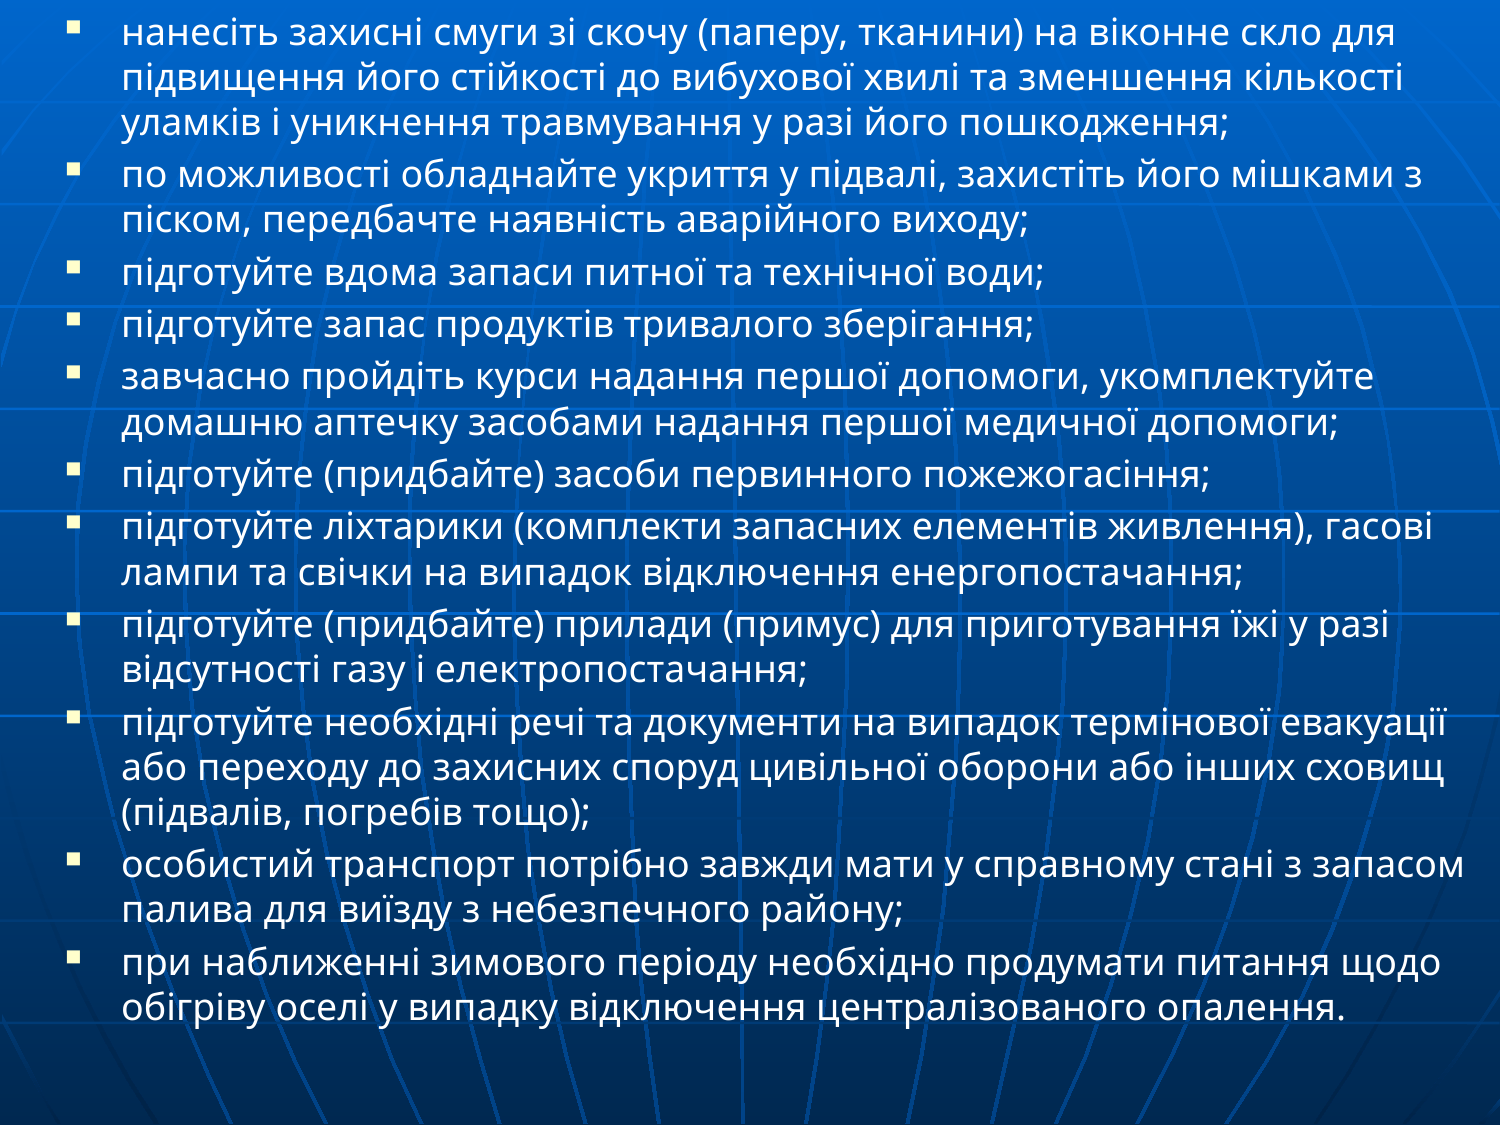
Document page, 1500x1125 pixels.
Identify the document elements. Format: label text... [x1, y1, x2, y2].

list нанесіть захисні смуги зі скочу (паперу, тканини) на віконне скло для підвищення його стійкості до вибухової хвилі та зменшення кількості уламків і уникнення травмування у разі його пошкодження; по можливості обладнайте укриття у підвалі, захистіть його мішками з піском, передбачте наявність аварійного виходу; підготуйте вдома запаси питної та технічної води; підготуйте запас продуктів тривалого зберігання; завчасно пройдіть курси надання першої допомоги, укомплектуйте домашню аптечку засобами надання першої медичної допомоги; підготуйте (придбайте) засоби первинного пожежогасіння; підготуйте ліхтарики (комплекти запасних елементів живлення), гасові лампи та свічки на випадок відключення енергопостачання; підготуйте (придбайте) прилади (примус) для приготування їжі у разі відсутності газу і електропостачання; підготуйте необхідні речі та документи на випадок термінової евакуації або переходу до захисних споруд цивільної оборони або інших сховищ (підвалів, погребів тощо); особистий транспорт потрібно завжди мати у справному стані з запасом палива для виїзду з небезпечного району; при наближенні зимового періоду необхідно продумати питання щодо обігріву оселі у випадку відключення централізованого опалення. [50, 0, 1500, 1006]
